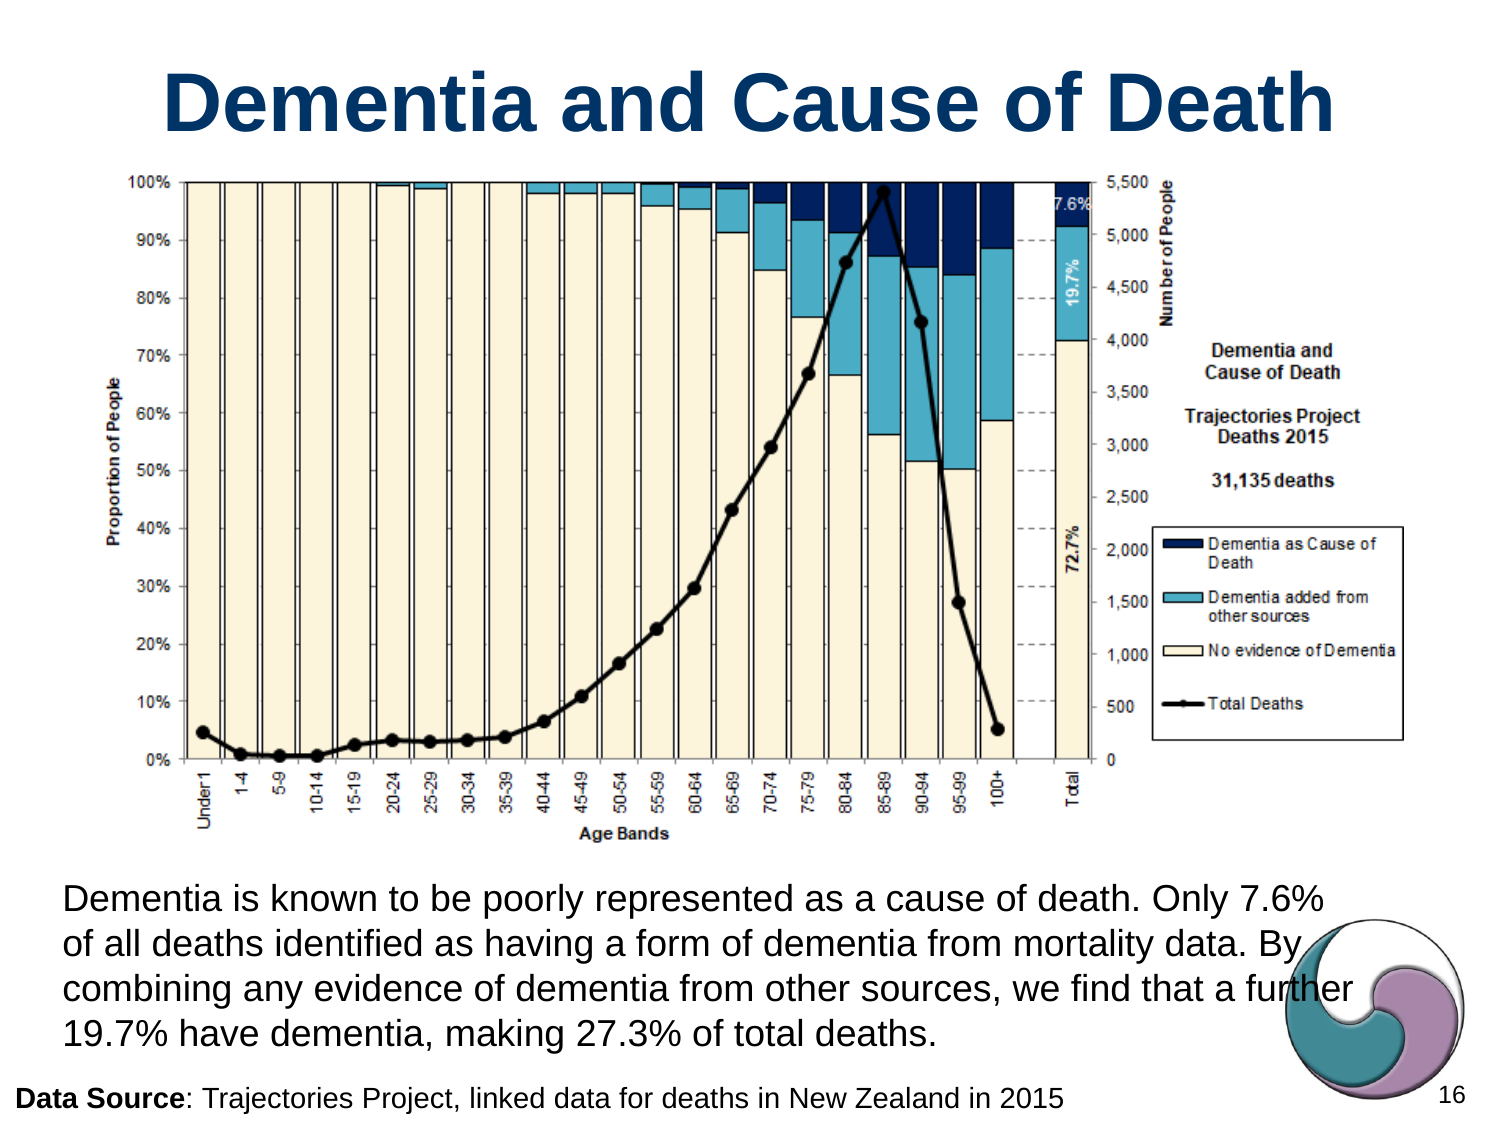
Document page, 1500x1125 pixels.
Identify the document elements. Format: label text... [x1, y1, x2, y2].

list Data Source: Trajectories Project, linked data for deaths in New Zealand in 2015 [0, 1071, 1188, 1123]
title Dementia and Cause of Death [0, 12, 1500, 200]
list Dementia is known to be poorly represented as a cause of death. Only 7.6% of all deaths identified as having a form of dementia from mortality data. By combining any evidence of dementia from other sources, we find that a further 19.7% have dementia, making 27.3% of total deaths. [47, 866, 1377, 918]
picture [1281, 916, 1468, 1101]
picture [96, 160, 1404, 857]
picture [1456, 1094, 1463, 1101]
